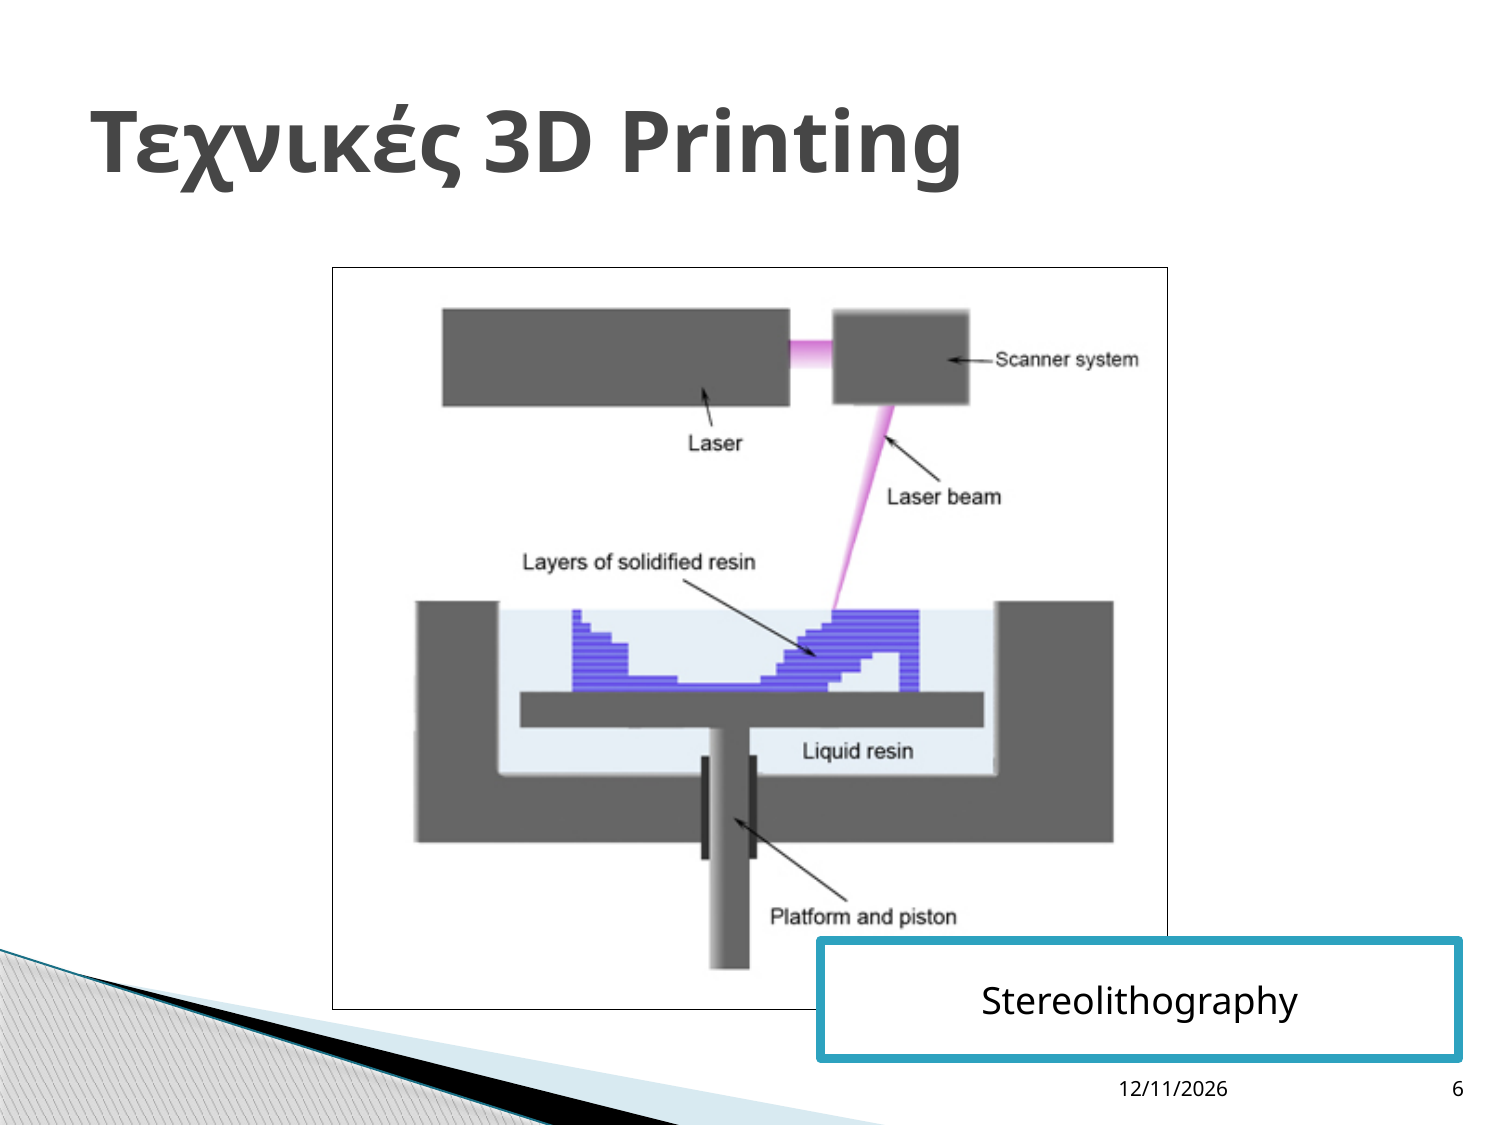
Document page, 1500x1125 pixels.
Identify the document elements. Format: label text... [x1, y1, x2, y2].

slide_number 6 [1418, 1051, 1479, 1112]
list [332, 266, 1168, 1010]
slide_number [1103, 1051, 1418, 1112]
text_box Stereolithography [816, 936, 1463, 1063]
title Τεχνικές 3D Printing [75, 45, 1425, 233]
